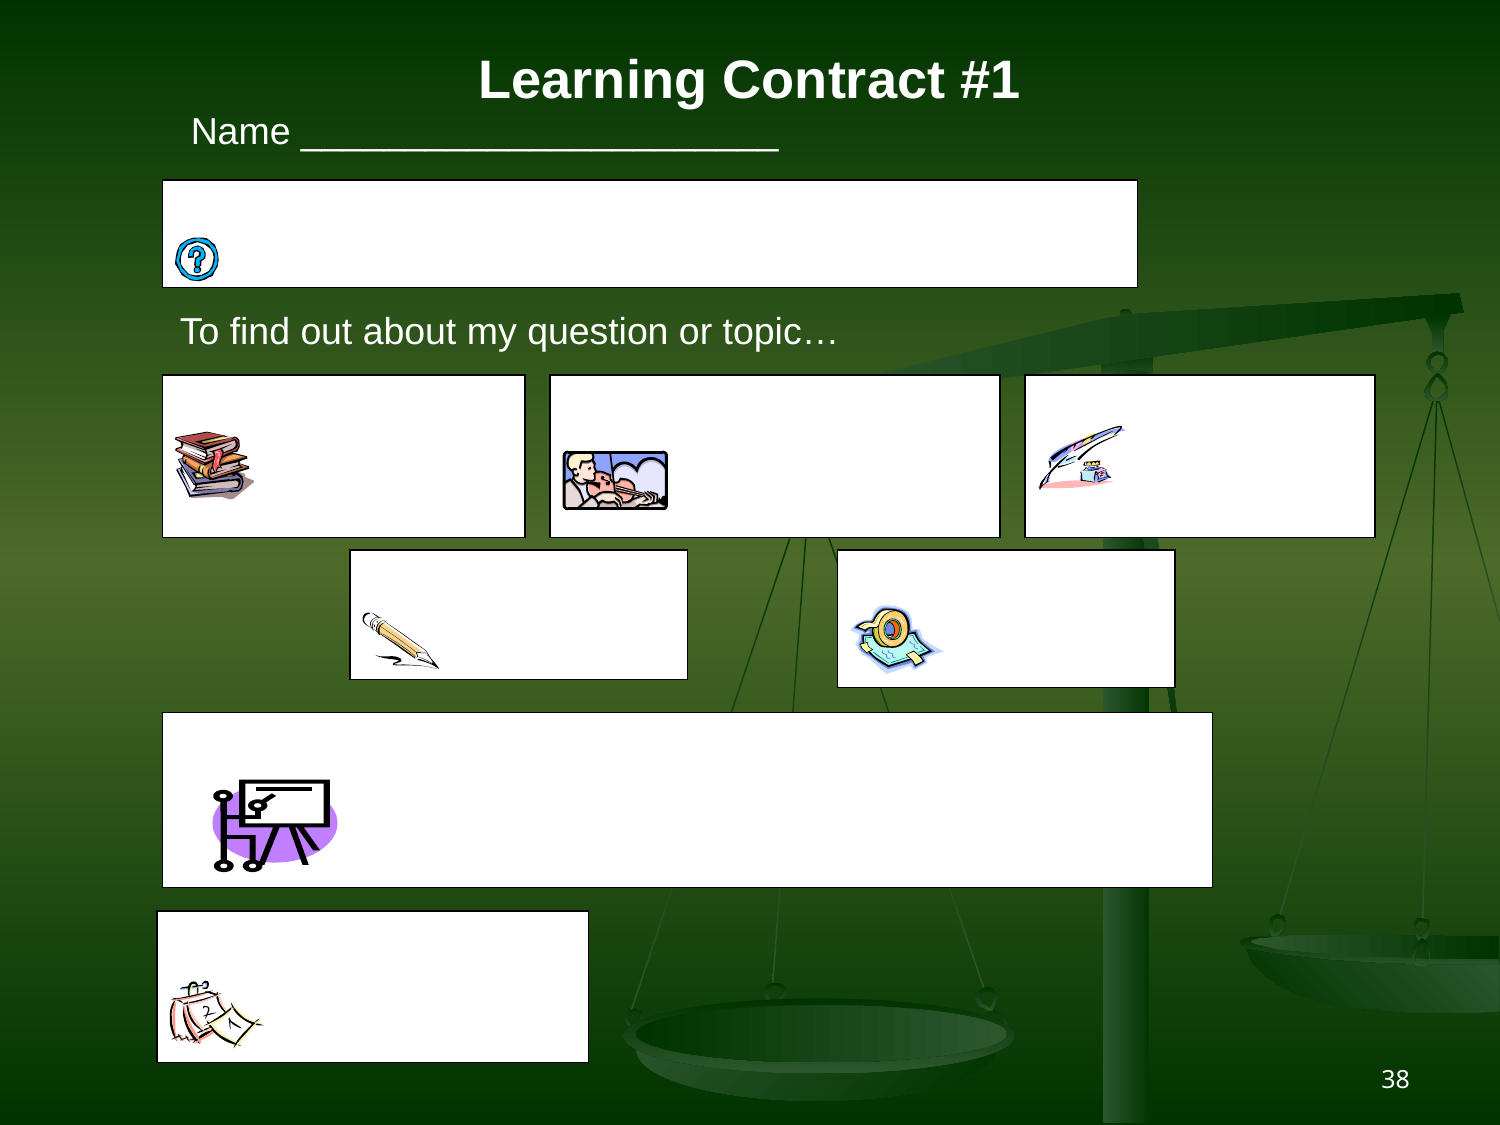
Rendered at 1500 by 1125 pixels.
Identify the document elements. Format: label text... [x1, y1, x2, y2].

text_box Learning Contract #1 [374, 37, 1125, 210]
picture [181, 242, 214, 276]
text_box My question or topic is: [162, 179, 1138, 288]
picture [174, 237, 219, 282]
picture [362, 612, 440, 670]
picture [169, 979, 266, 1051]
text_box To find out about my question or topic… [165, 299, 855, 360]
text_box I will look at and listen to: [549, 374, 1000, 538]
text_box I will need: [837, 549, 1175, 688]
text_box I will finish by this date: [157, 910, 589, 1063]
picture [849, 604, 946, 676]
text_box Name _______________________ [176, 99, 794, 160]
picture [203, 237, 219, 254]
picture [562, 449, 669, 512]
text_box Here’s how I will share what I know: [162, 712, 1213, 888]
slide_number 38 [1074, 1029, 1426, 1106]
text_box I will draw: [350, 549, 688, 680]
picture [212, 779, 338, 873]
picture [1037, 424, 1127, 491]
picture [174, 430, 255, 501]
text_box I will write: [1025, 374, 1375, 538]
text_box I will read: [162, 374, 525, 538]
